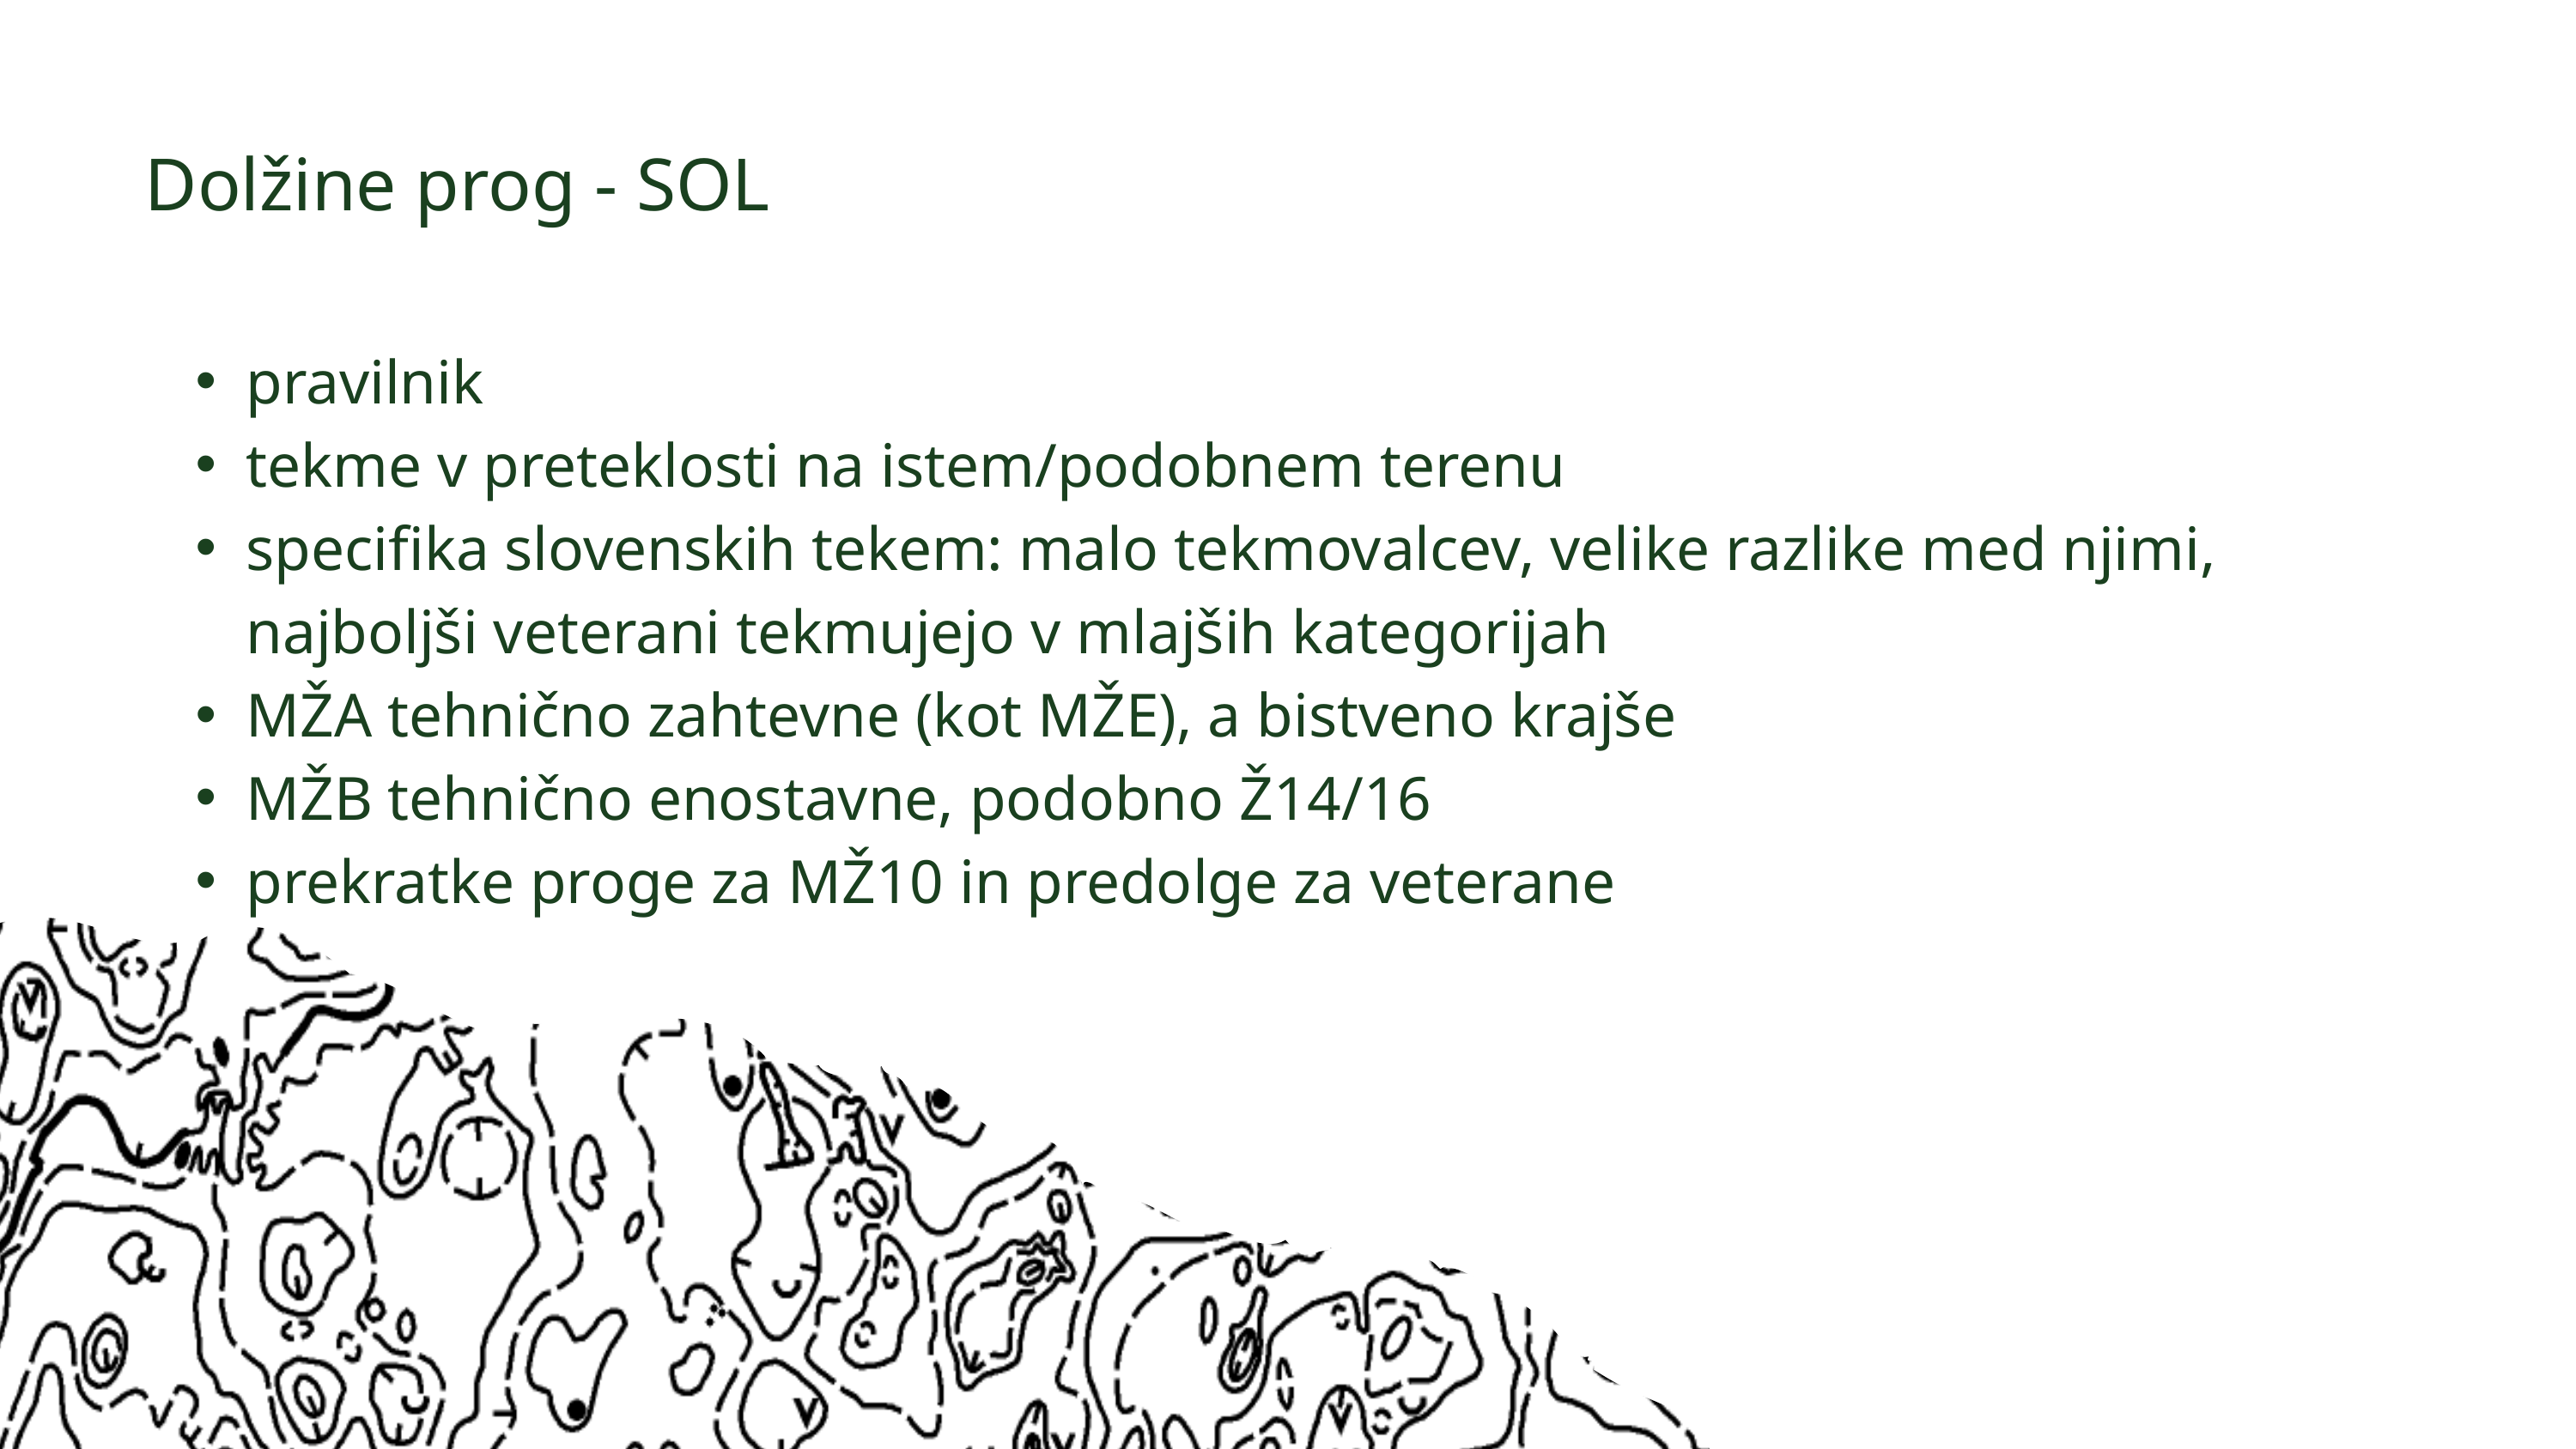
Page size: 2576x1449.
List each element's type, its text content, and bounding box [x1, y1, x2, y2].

text_box pravilnik tekme v preteklosti na istem/podobnem terenu specifika slovenskih tekem: malo tekmovalcev, velike razlike med njimi, najboljši veterani tekmujejo v mlajših kategorijah MŽA tehnično zahtevne (kot MŽE), a bistveno krajše MŽB tehnično enostavne, podobno Ž14/16 prekratke proge za MŽ10 in predolge za veterane [144, 332, 2269, 916]
text_box Dolžine prog - SOL [144, 142, 1163, 226]
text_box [0, 912, 1727, 1449]
